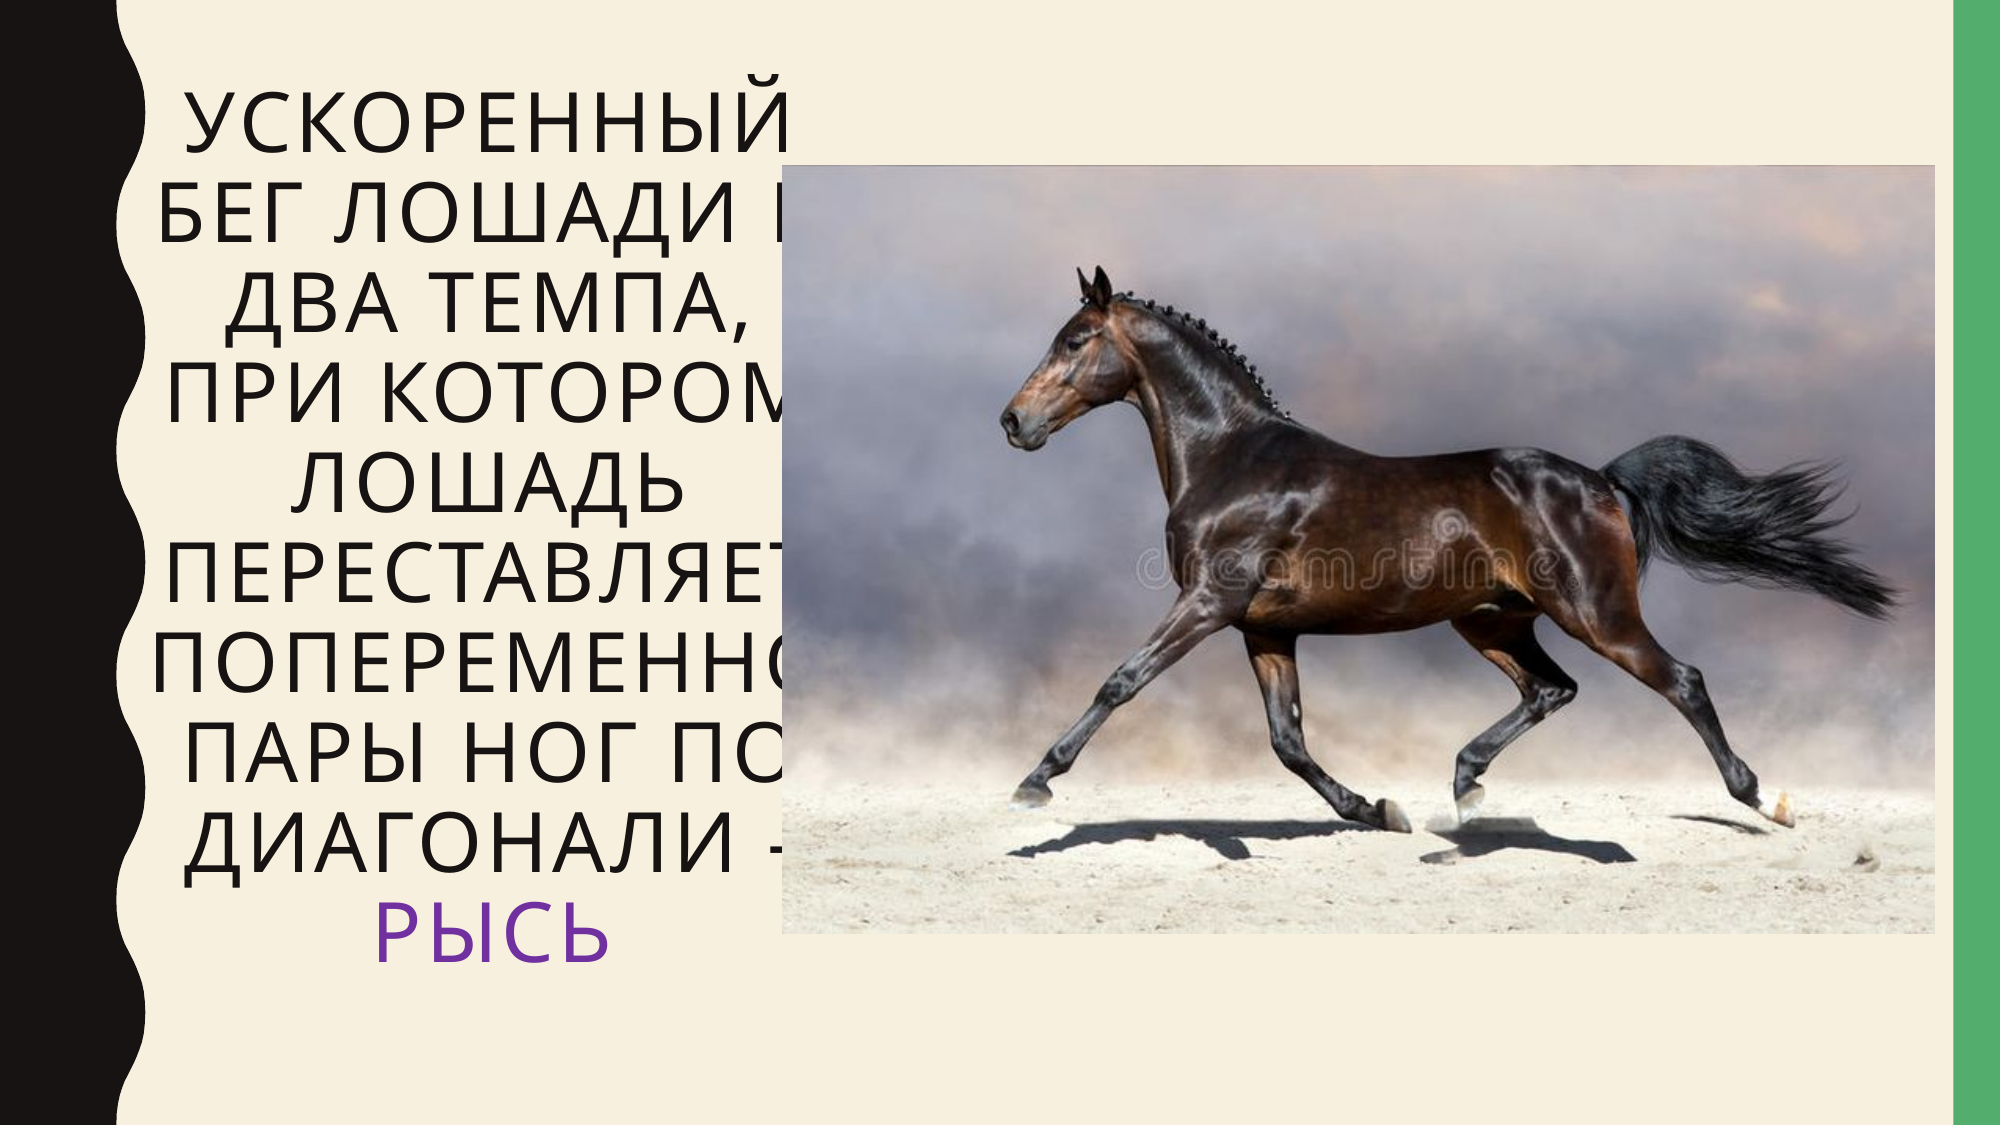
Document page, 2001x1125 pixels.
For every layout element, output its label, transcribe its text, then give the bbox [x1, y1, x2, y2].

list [782, 165, 1935, 934]
title Ускоренный бег лошади в два темпа, при котором лошадь переставляет попеременно пары ног по диагонали - рысь [131, 73, 853, 1027]
